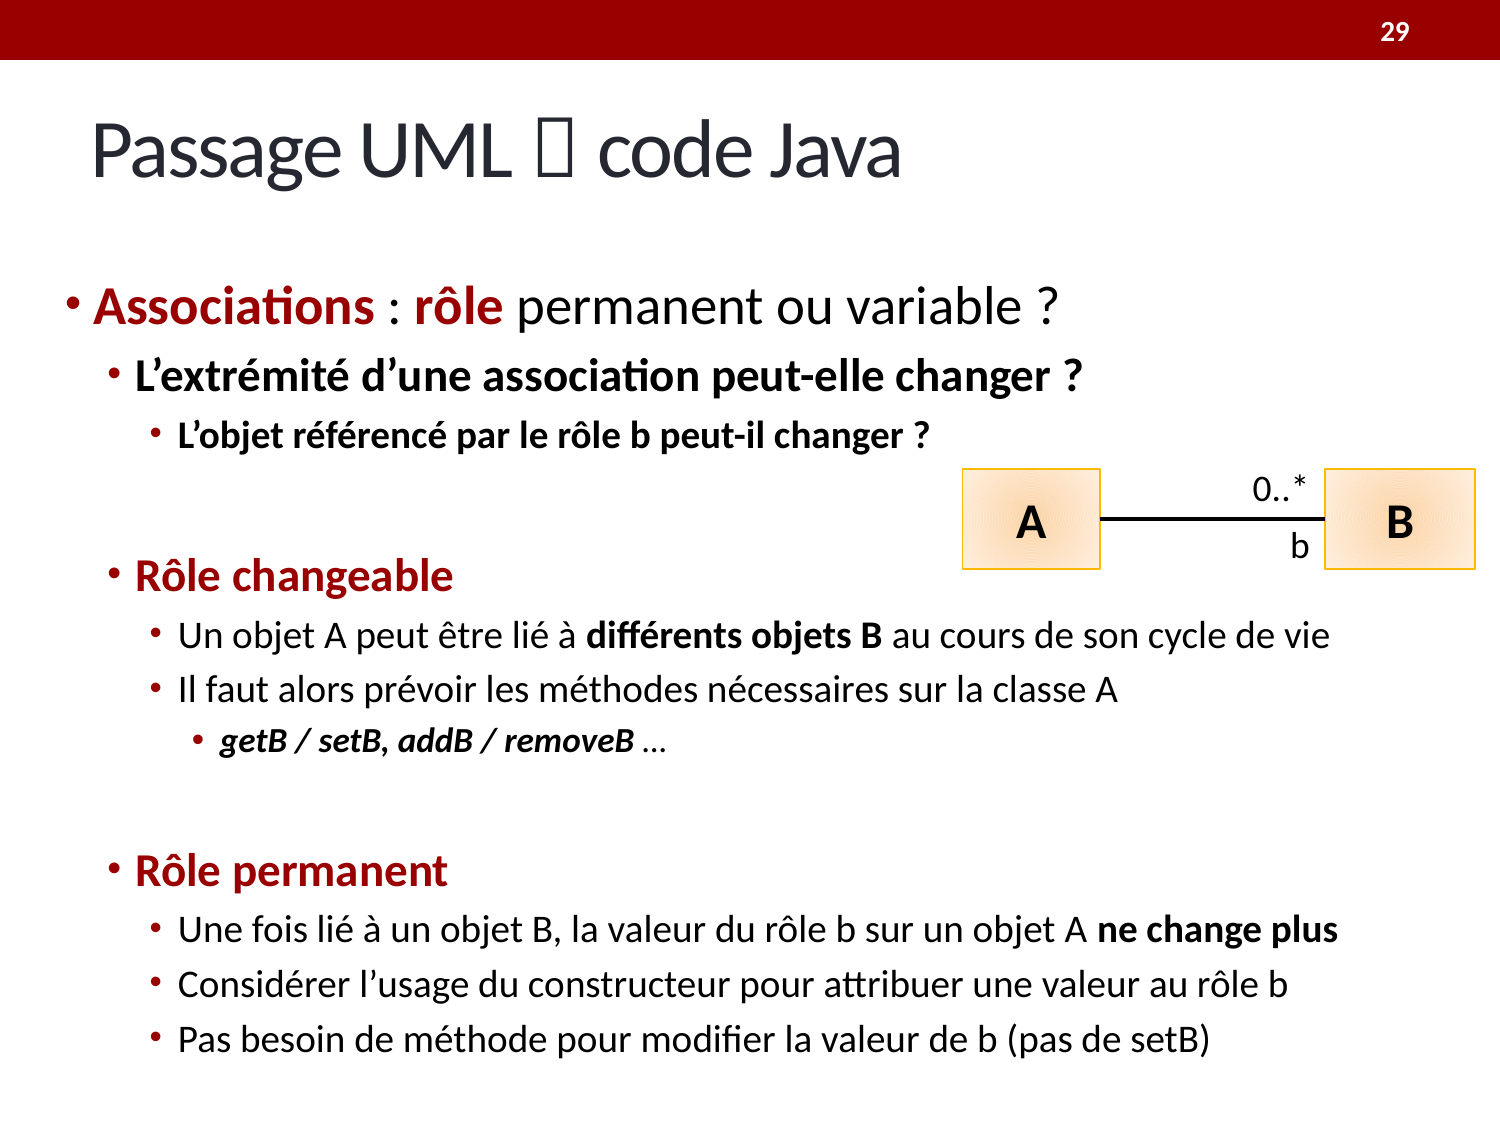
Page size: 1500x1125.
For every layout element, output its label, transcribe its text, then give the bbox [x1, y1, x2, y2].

text_box B [1325, 468, 1476, 570]
text_box 0..* b [1237, 527, 1325, 574]
slide_number 29 [1250, 3, 1425, 57]
text_box 0..* b [1237, 456, 1325, 516]
text_box A [962, 468, 1101, 570]
title Passage UML  code Java [75, 62, 1425, 225]
list Associations : rôle permanent ou variable ? L’extrémité d’une association peut-elle changer ? L’objet référencé par le rôle b peut-il changer ? Rôle changeable Un objet A peut être lié à différents objets B au cours de son cycle de vie Il faut alors prévoir les méthodes nécessaires sur la classe A getB / setB, addB / removeB … Rôle permanent Une fois lié à un objet B, la valeur du rôle b sur un objet A ne change plus Considérer l’usage du constructeur pour attribuer une valeur au rôle b Pas besoin de méthode pour modifier la valeur de b (pas de setB) [50, 262, 1475, 1075]
